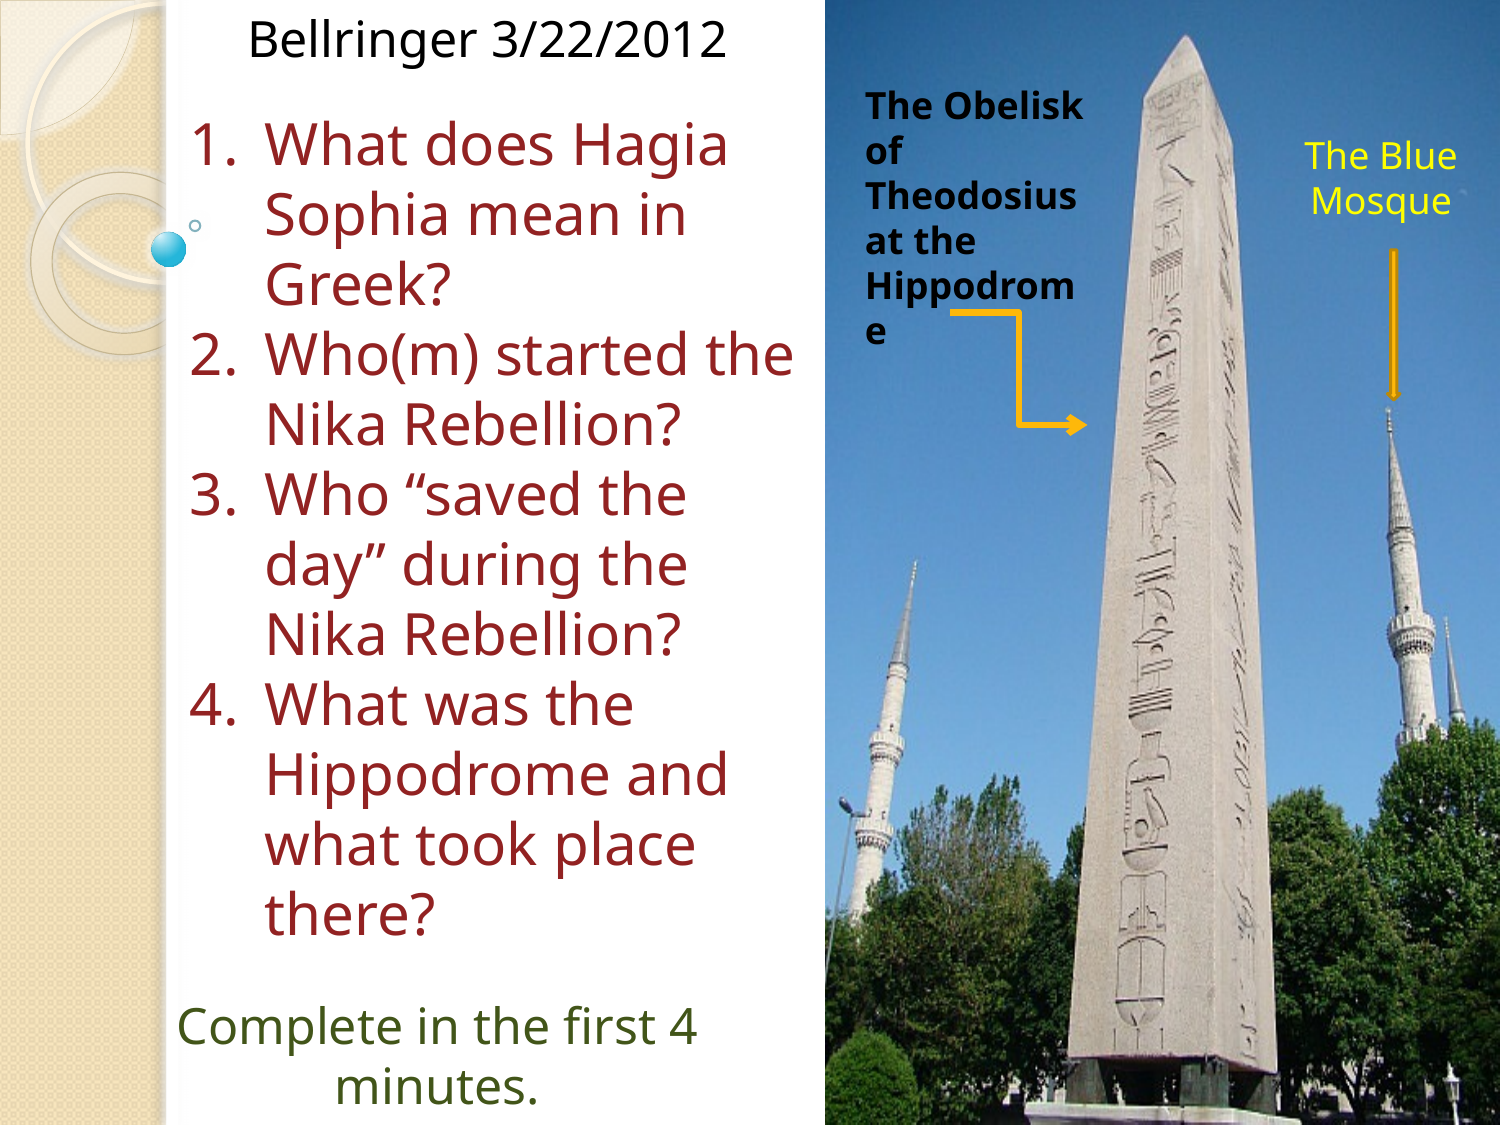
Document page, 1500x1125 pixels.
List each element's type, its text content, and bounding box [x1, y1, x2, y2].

text_box Bellringer 3/22/2012 [174, 0, 800, 75]
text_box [949, 312, 1088, 426]
text_box What does Hagia Sophia mean in Greek? Who(m) started the Nika Rebellion? Who “saved the day” during the Nika Rebellion? What was the Hippodrome and what took place there? [174, 99, 813, 955]
picture [824, 0, 1500, 1125]
text_box Complete in the first 4 minutes. [87, 987, 788, 1123]
